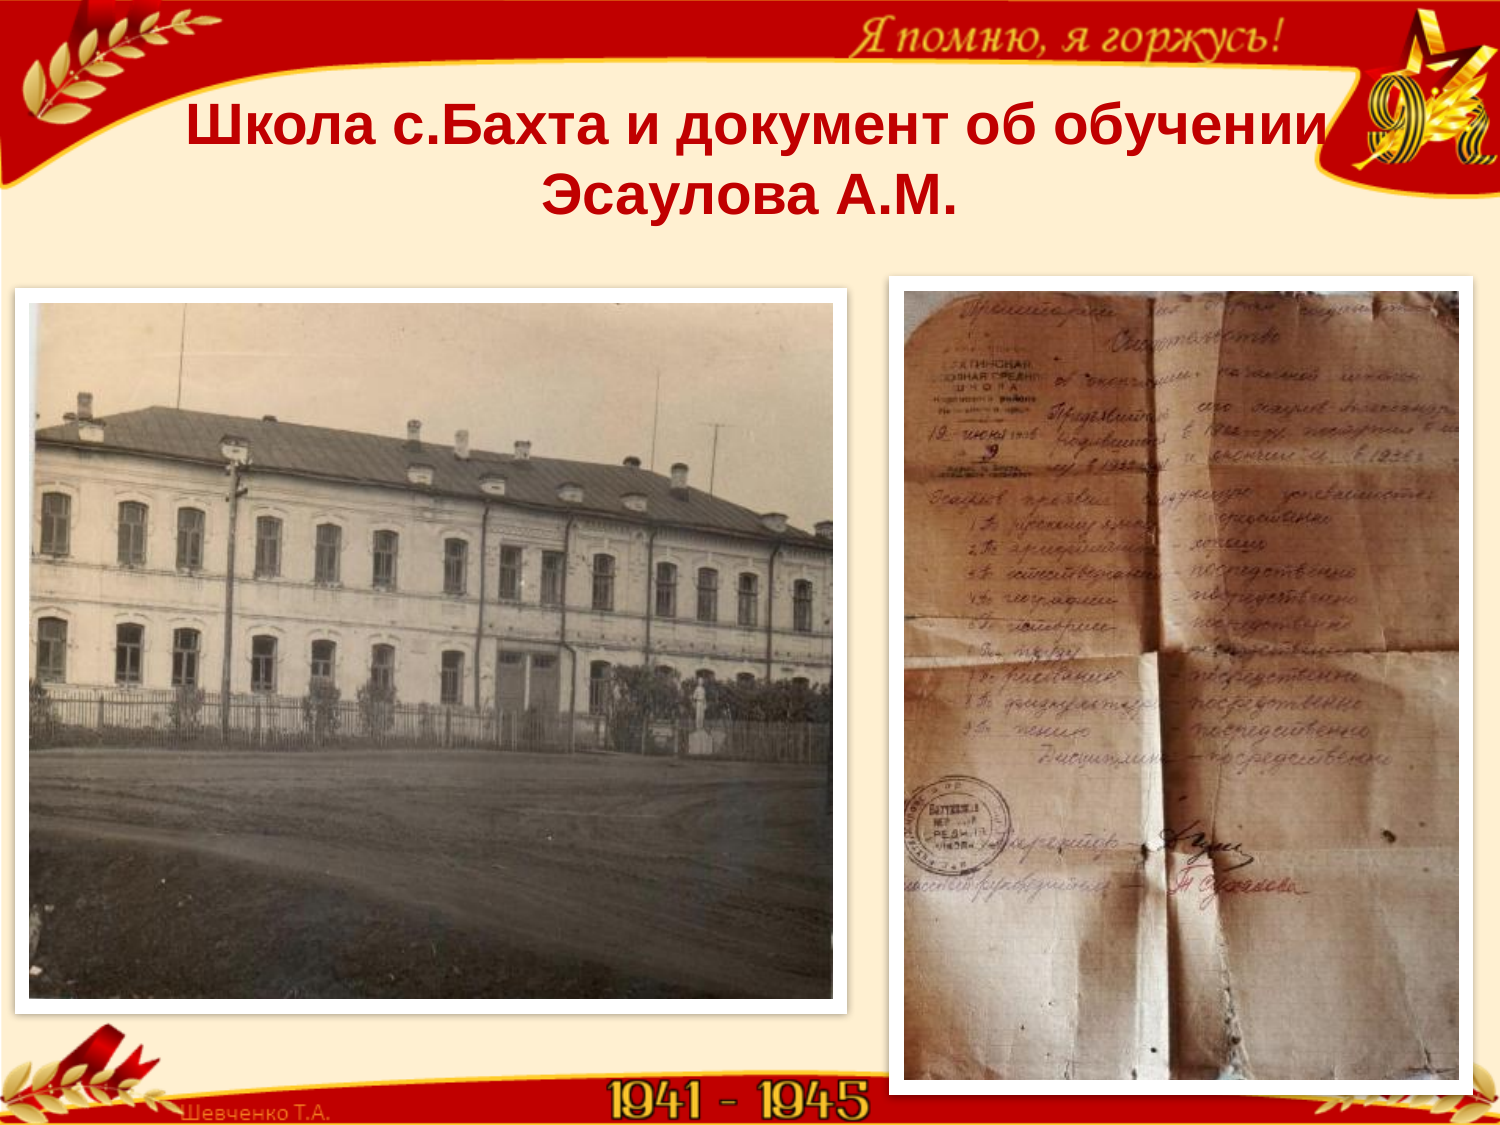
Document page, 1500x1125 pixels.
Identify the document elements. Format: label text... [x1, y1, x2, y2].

title Школа с.Бахта и документ об обучении Эсаулова А.М. [75, 45, 1425, 268]
picture [0, 0, 1500, 1125]
